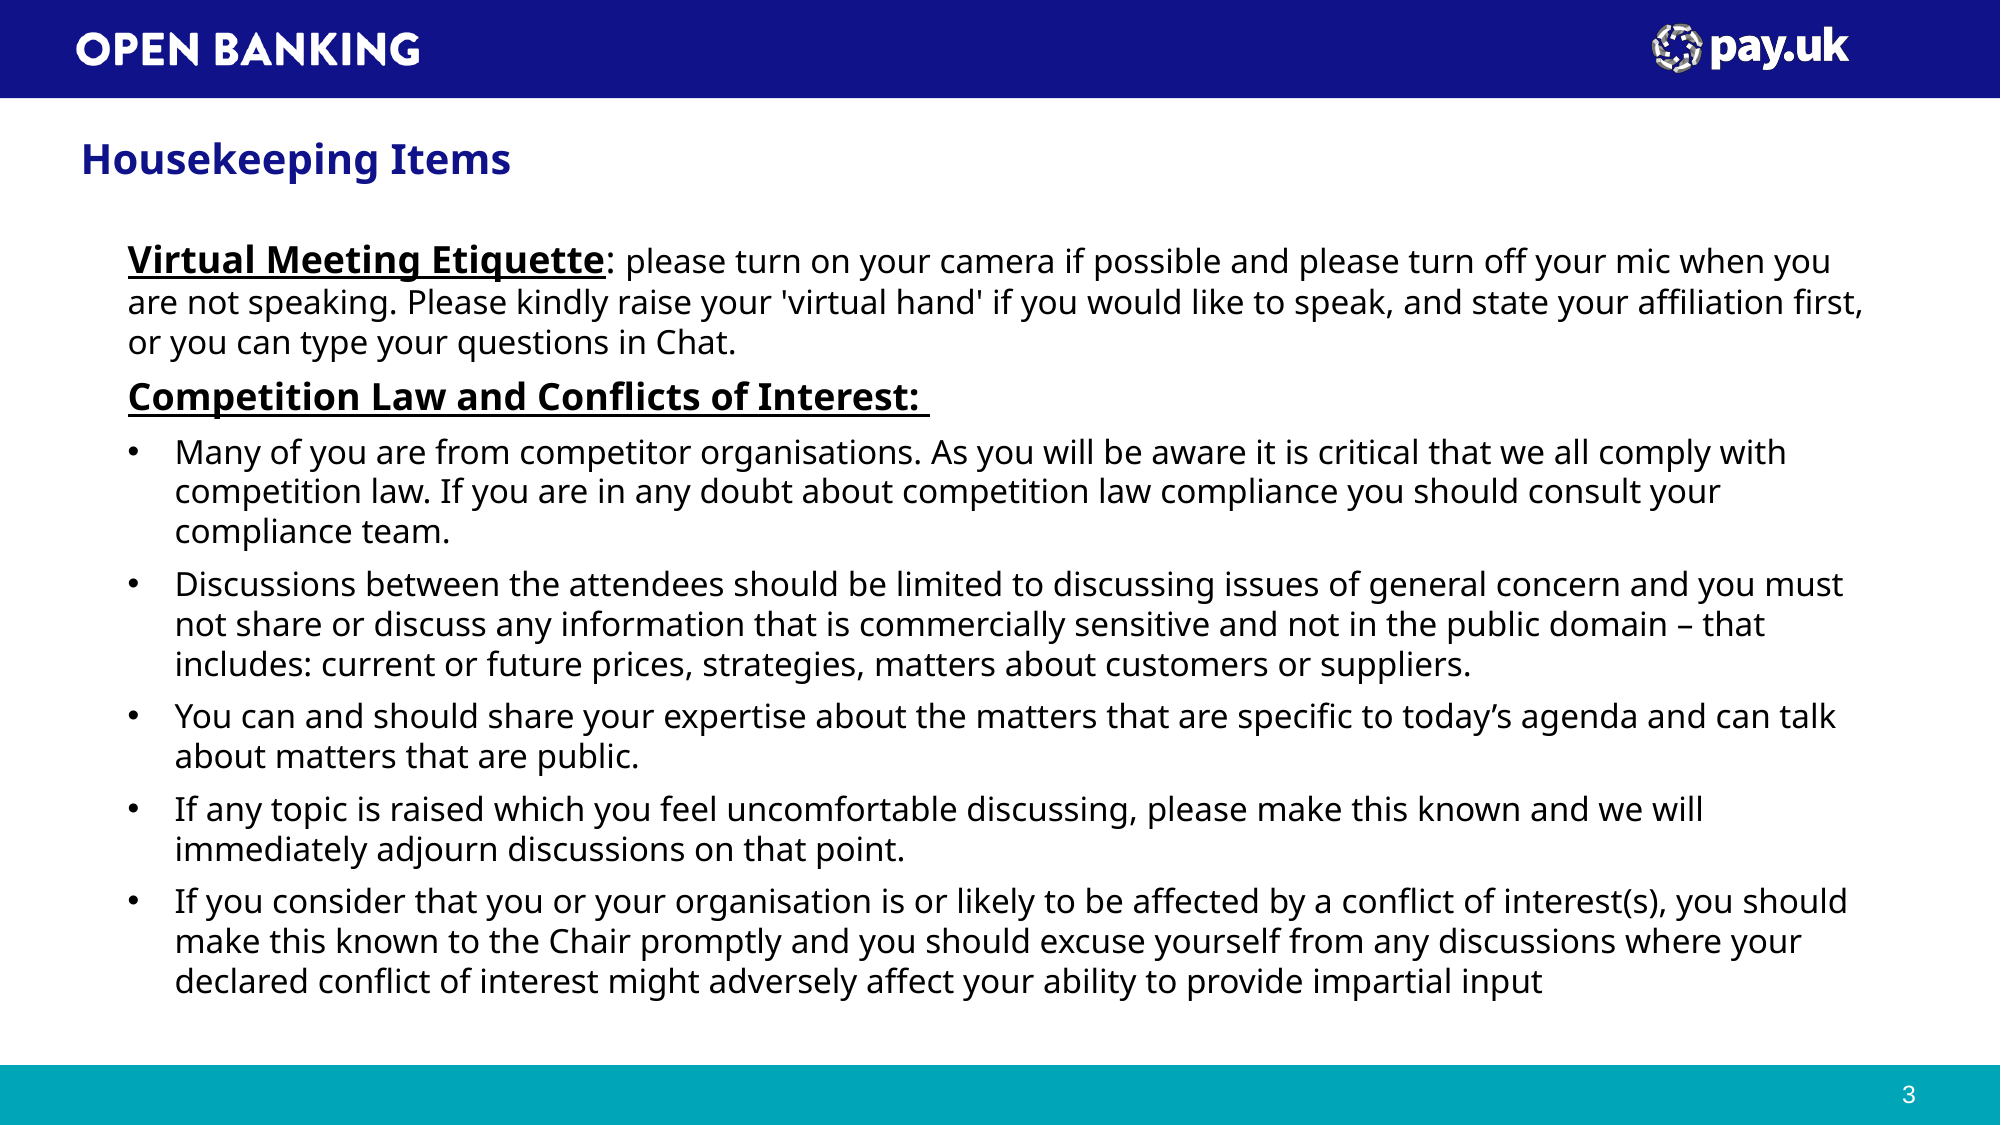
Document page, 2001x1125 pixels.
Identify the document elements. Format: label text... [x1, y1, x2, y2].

slide_number 3 [1412, 1064, 1932, 1124]
list Virtual Meeting Etiquette: please turn on your camera if possible and please turn off your mic when you are not speaking. Please kindly raise your 'virtual hand' if you would like to speak, and state your affiliation first, or you can type your questions in Chat. Competition Law and Conflicts of Interest: Many of you are from competitor organisations. As you will be aware it is critical that we all comply with competition law. If you are in any doubt about competition law compliance you should consult your compliance team. Discussions between the attendees should be limited to discussing issues of general concern and you must not share or discuss any information that is commercially sensitive and not in the public domain – that includes: current or future prices, strategies, matters about customers or suppliers. You can and should share your expertise about the matters that are specific to today’s agenda and can talk about matters that are public. If any topic is raised which you feel uncomfortable discussing, please make this known and we will immediately adjourn discussions on that point. If you consider that you or your organisation is or likely to be affected by a conflict of interest(s), you should make this known to the Chair promptly and you should excuse yourself from any discussions where your declared conflict of interest might adversely affect your ability to provide impartial input [112, 228, 1883, 851]
picture [1644, 12, 1856, 78]
picture [43, 0, 452, 99]
title Housekeeping Items [65, 131, 674, 215]
